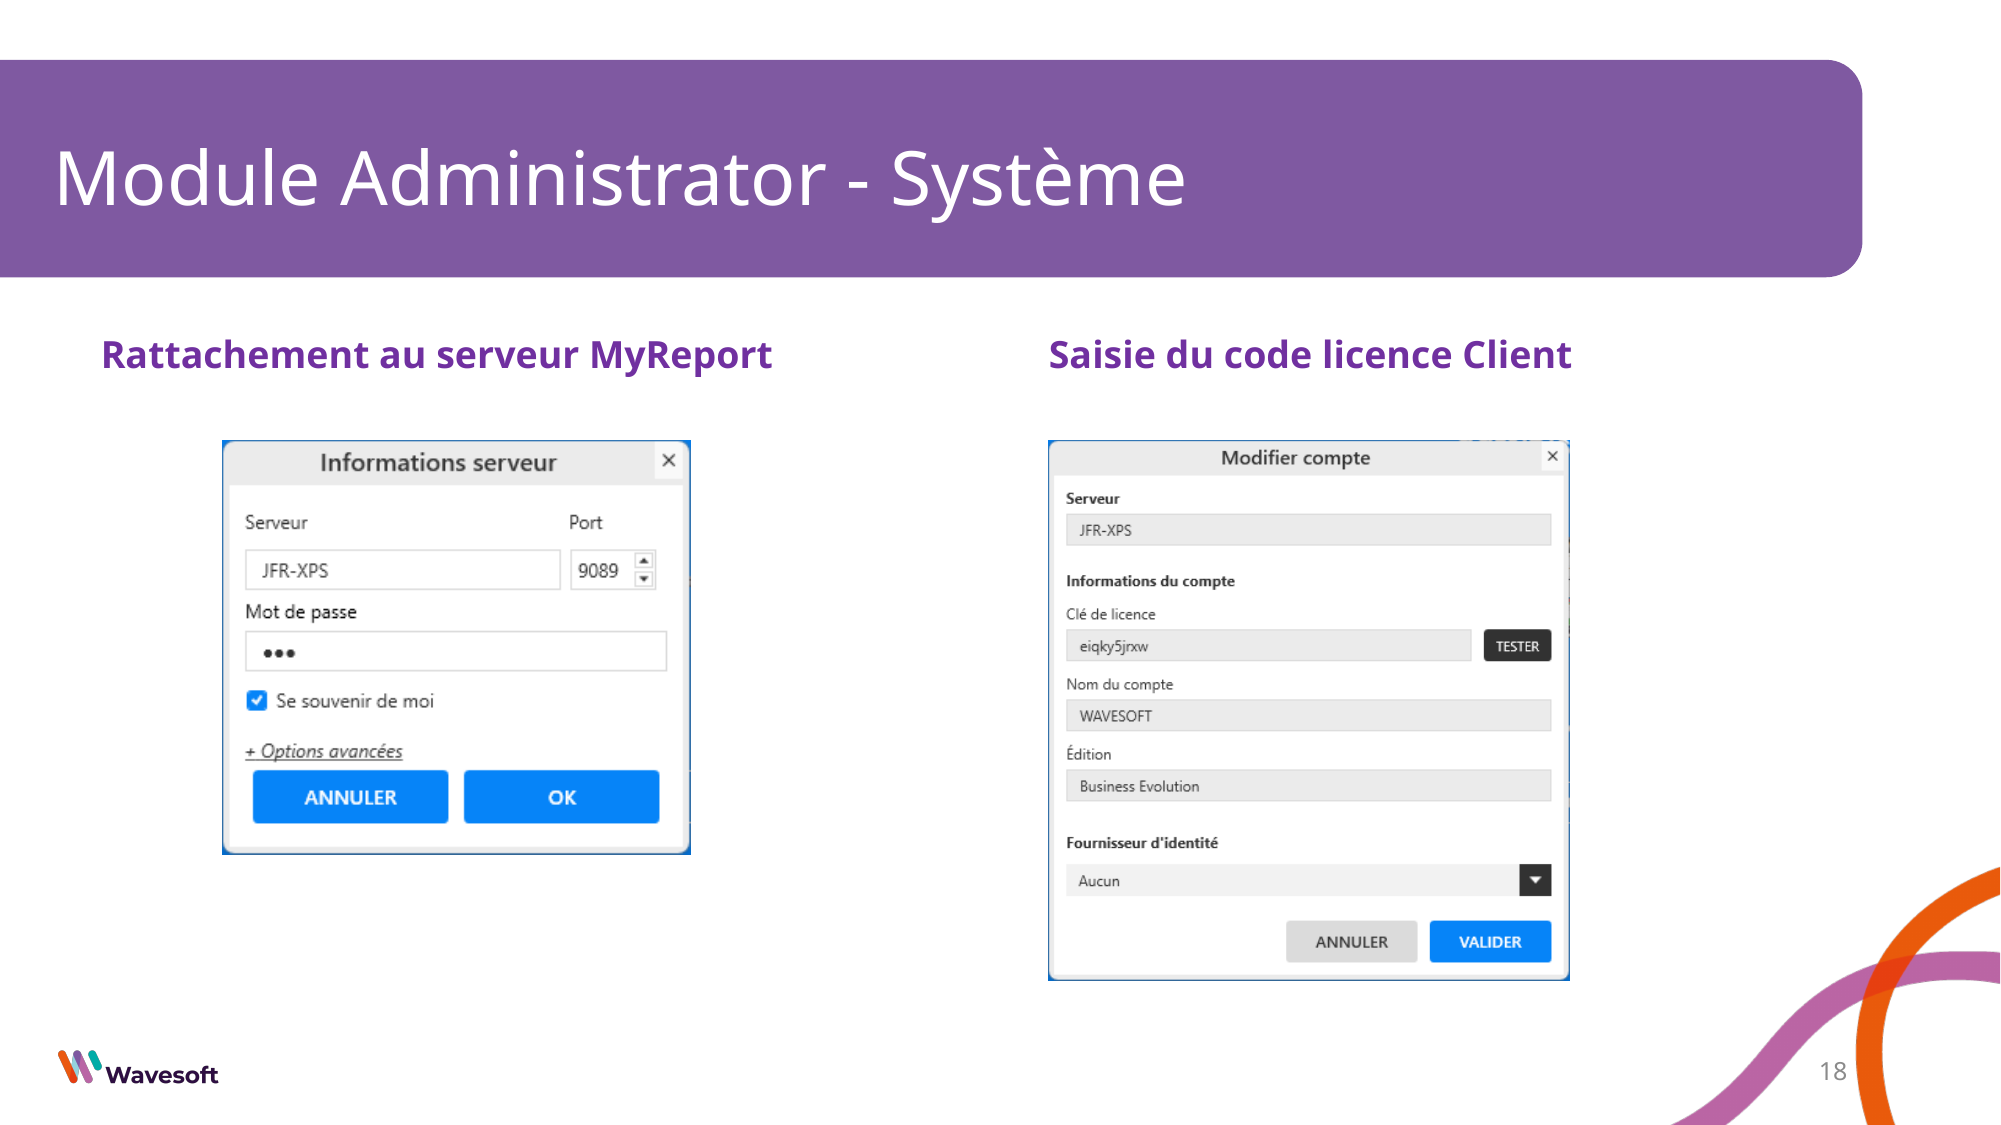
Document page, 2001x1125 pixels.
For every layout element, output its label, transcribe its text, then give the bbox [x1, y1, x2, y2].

picture [1660, 859, 2001, 1125]
picture [222, 439, 691, 855]
text_box Rattachement au serveur MyReport [86, 323, 827, 384]
picture [1048, 439, 1571, 981]
text_box Saisie du code licence Client [967, 323, 1655, 384]
title Module Administrator - Système [38, 108, 1764, 230]
picture [38, 1031, 237, 1103]
slide_number 18 [1412, 1042, 1863, 1103]
